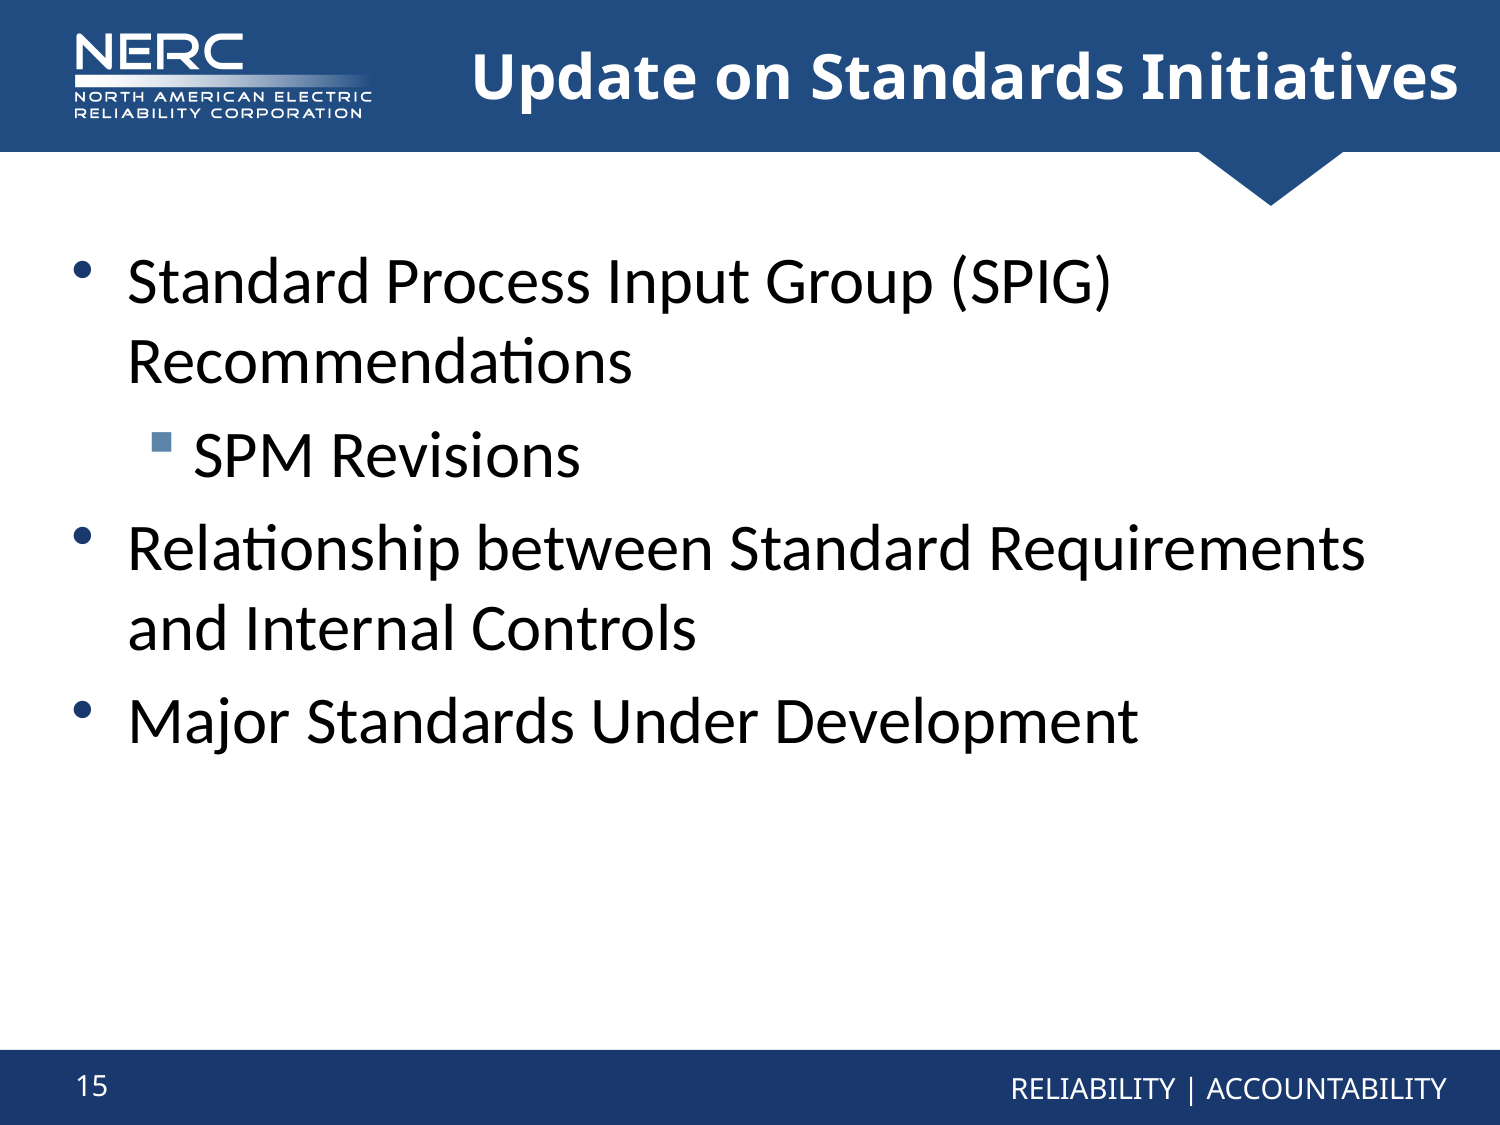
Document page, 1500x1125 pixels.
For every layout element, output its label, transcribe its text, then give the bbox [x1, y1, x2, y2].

list Standard Process Input Group (SPIG) Recommendations SPM Revisions Relationship between Standard Requirements and Internal Controls Major Standards Under Development [56, 229, 1438, 1025]
title Update on Standards Initiatives [312, 24, 1475, 138]
picture [0, 0, 1500, 206]
